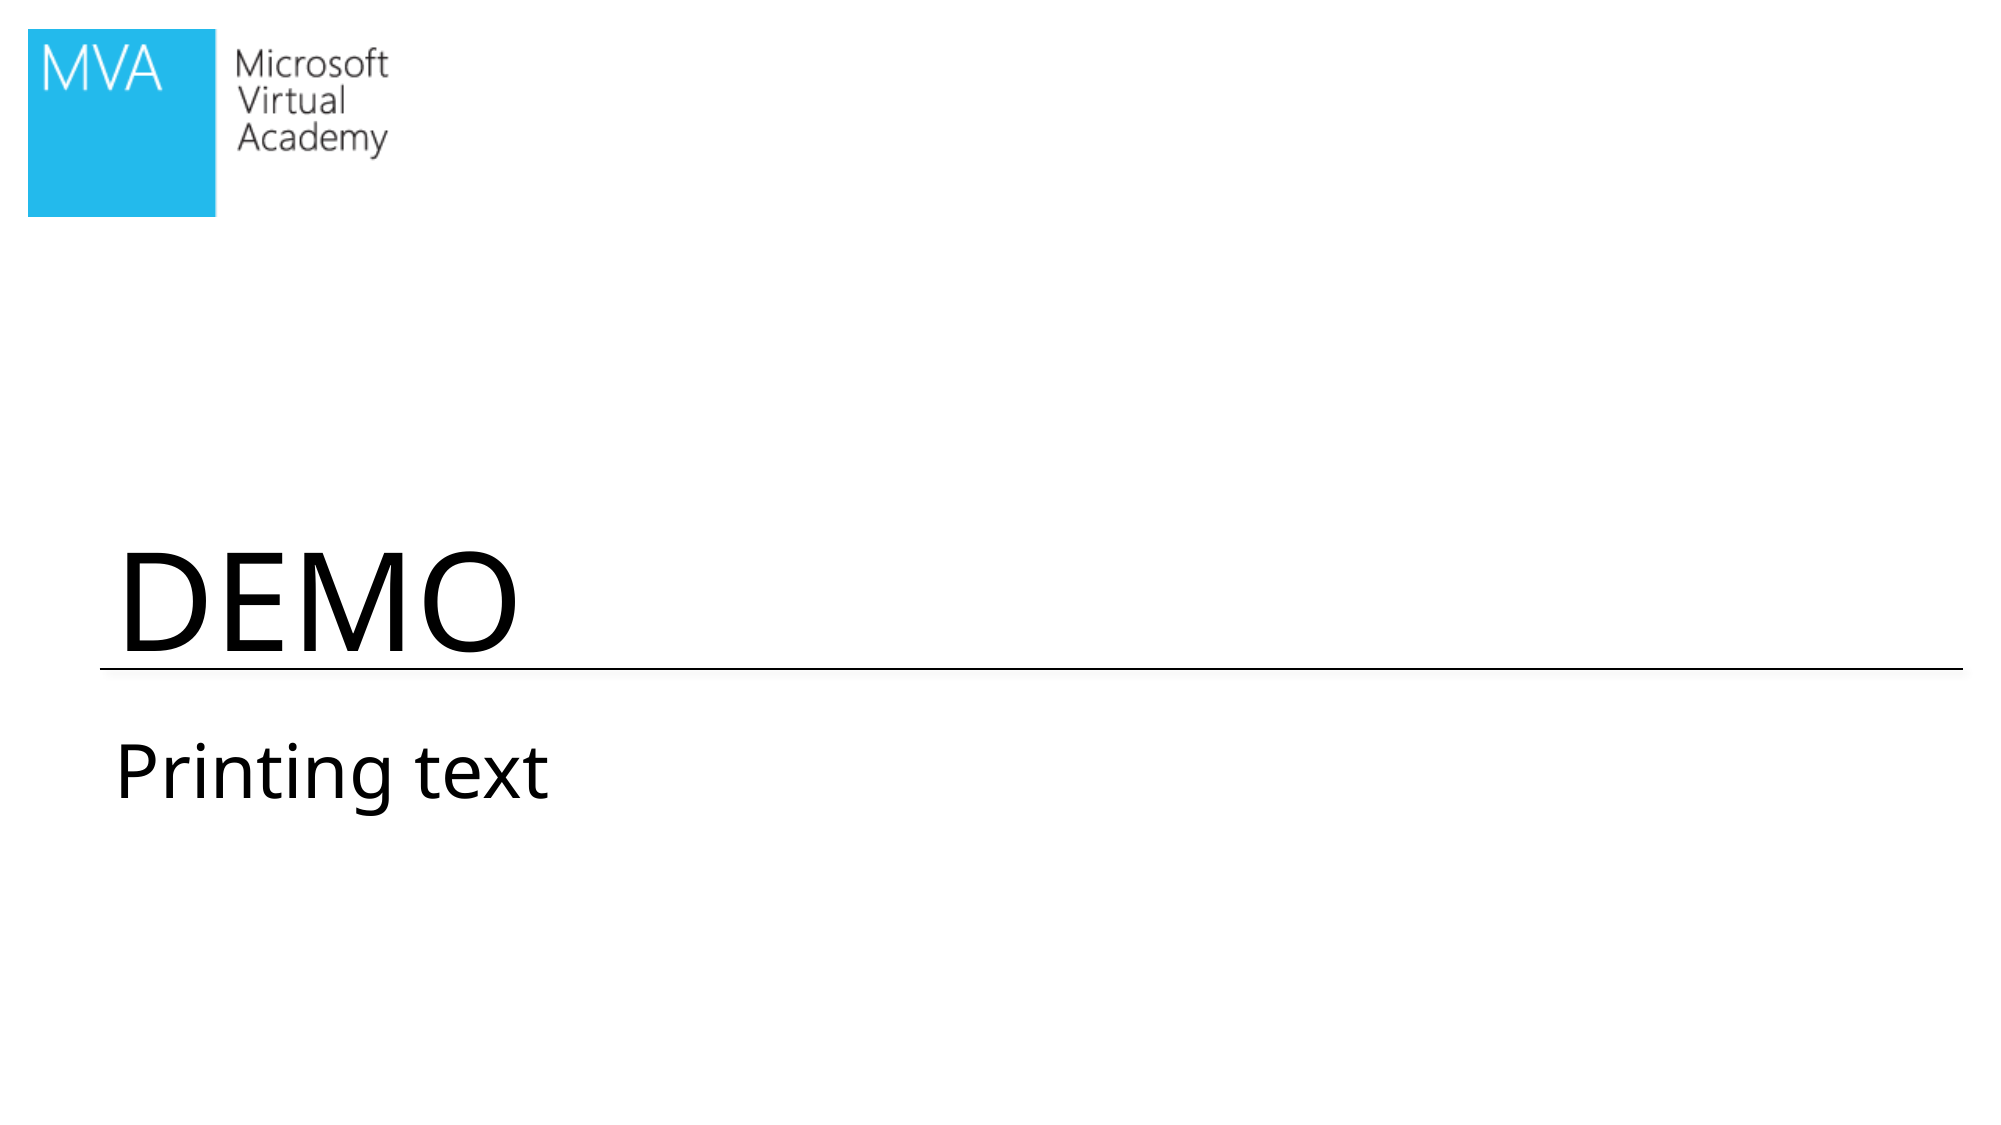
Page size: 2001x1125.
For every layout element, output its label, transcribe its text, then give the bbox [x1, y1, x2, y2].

title Printing text [99, 733, 1976, 1009]
picture [28, 29, 497, 217]
